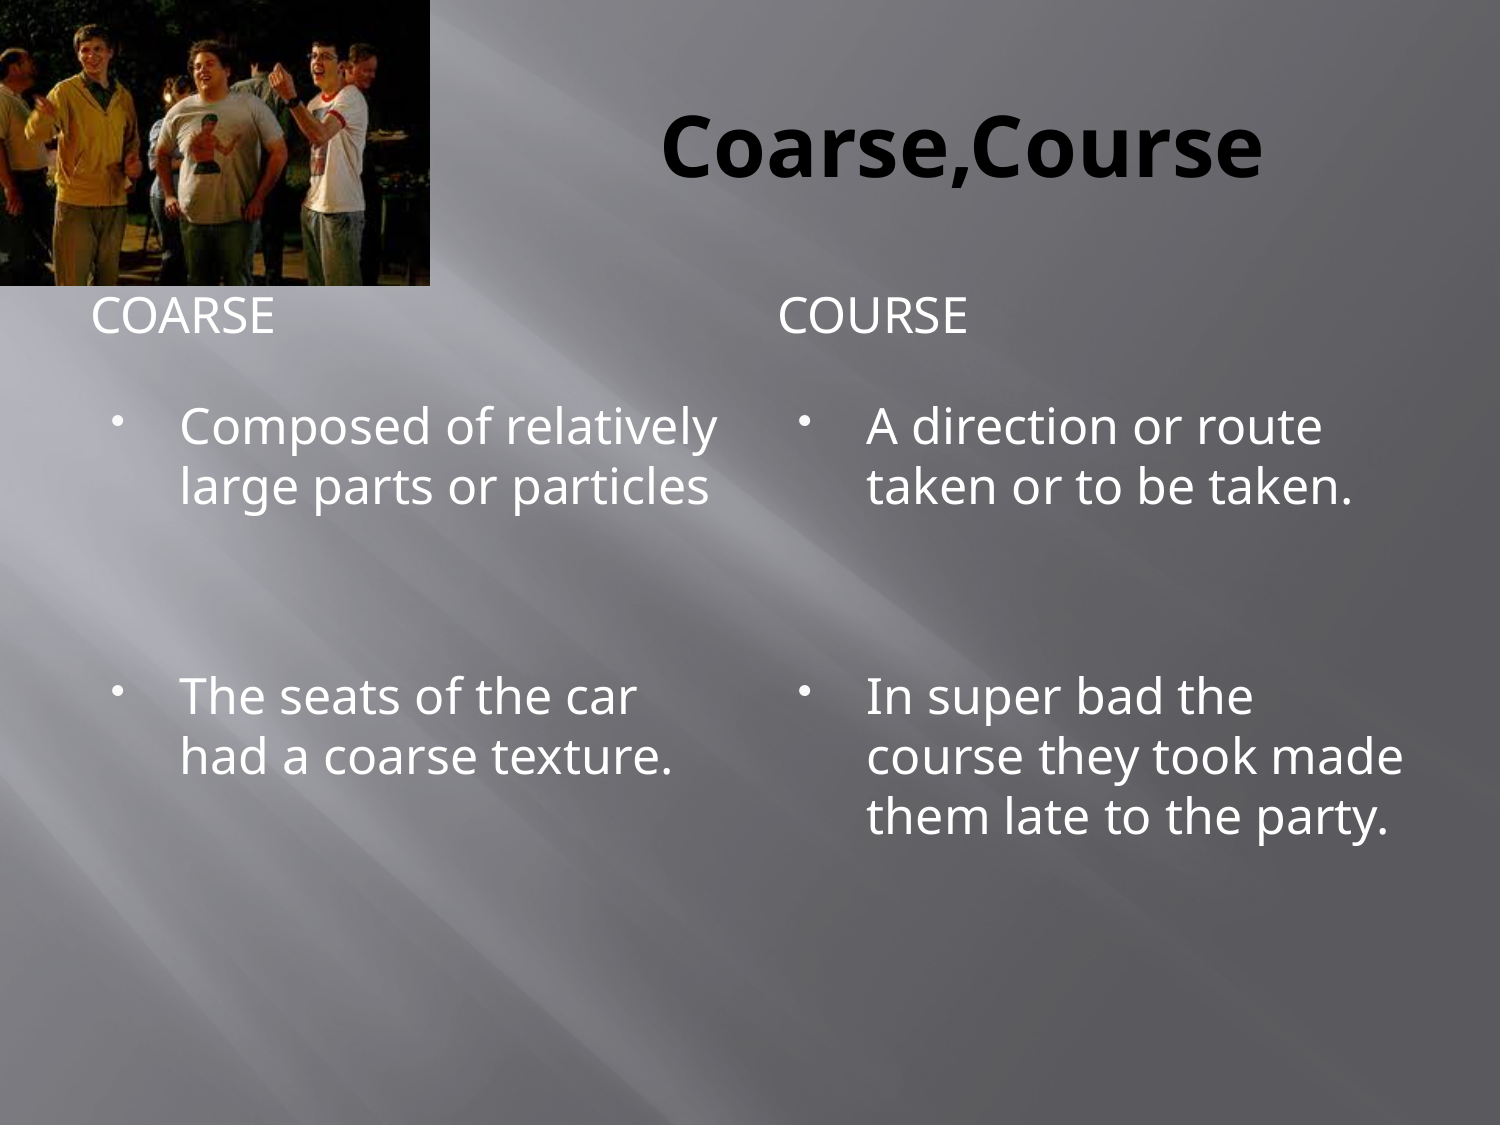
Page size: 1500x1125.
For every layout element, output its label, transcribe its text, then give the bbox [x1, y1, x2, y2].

picture [0, 0, 430, 287]
list A direction or route taken or to be taken. In super bad the course they took made them late to the party. [761, 387, 1426, 1006]
list Course [761, 251, 1426, 376]
list Coarse [74, 251, 738, 376]
title Coarse,Course [473, 50, 1500, 238]
list Composed of relatively large parts or particles The seats of the car had a coarse texture. [74, 387, 738, 1006]
